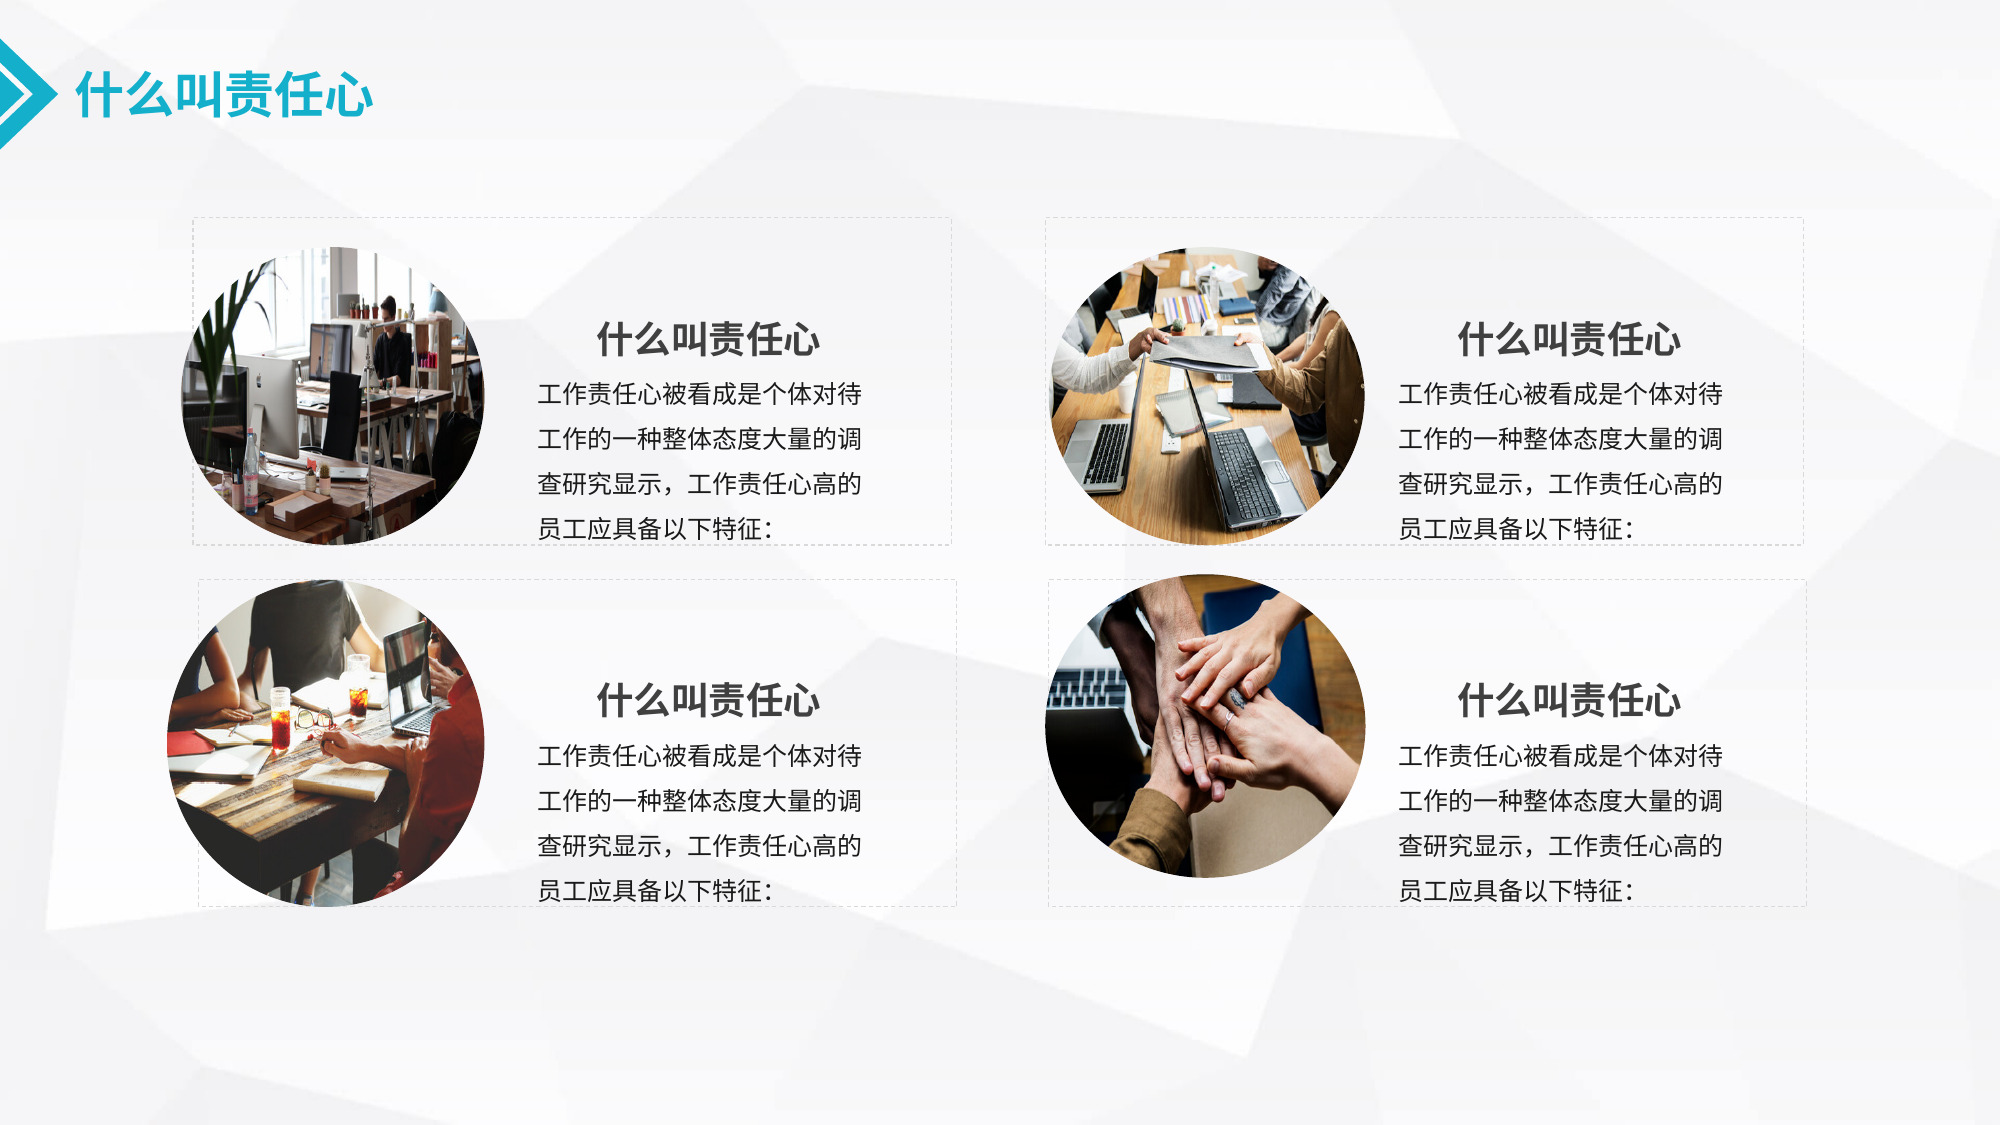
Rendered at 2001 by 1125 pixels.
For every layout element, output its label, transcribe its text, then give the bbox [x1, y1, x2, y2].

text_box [1364, 299, 1775, 549]
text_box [503, 299, 915, 549]
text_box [192, 217, 1807, 907]
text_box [503, 661, 915, 910]
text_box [1364, 661, 1775, 910]
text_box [0, 38, 59, 150]
picture [0, 0, 2000, 1125]
text_box 什么叫责任心 [59, 56, 390, 132]
